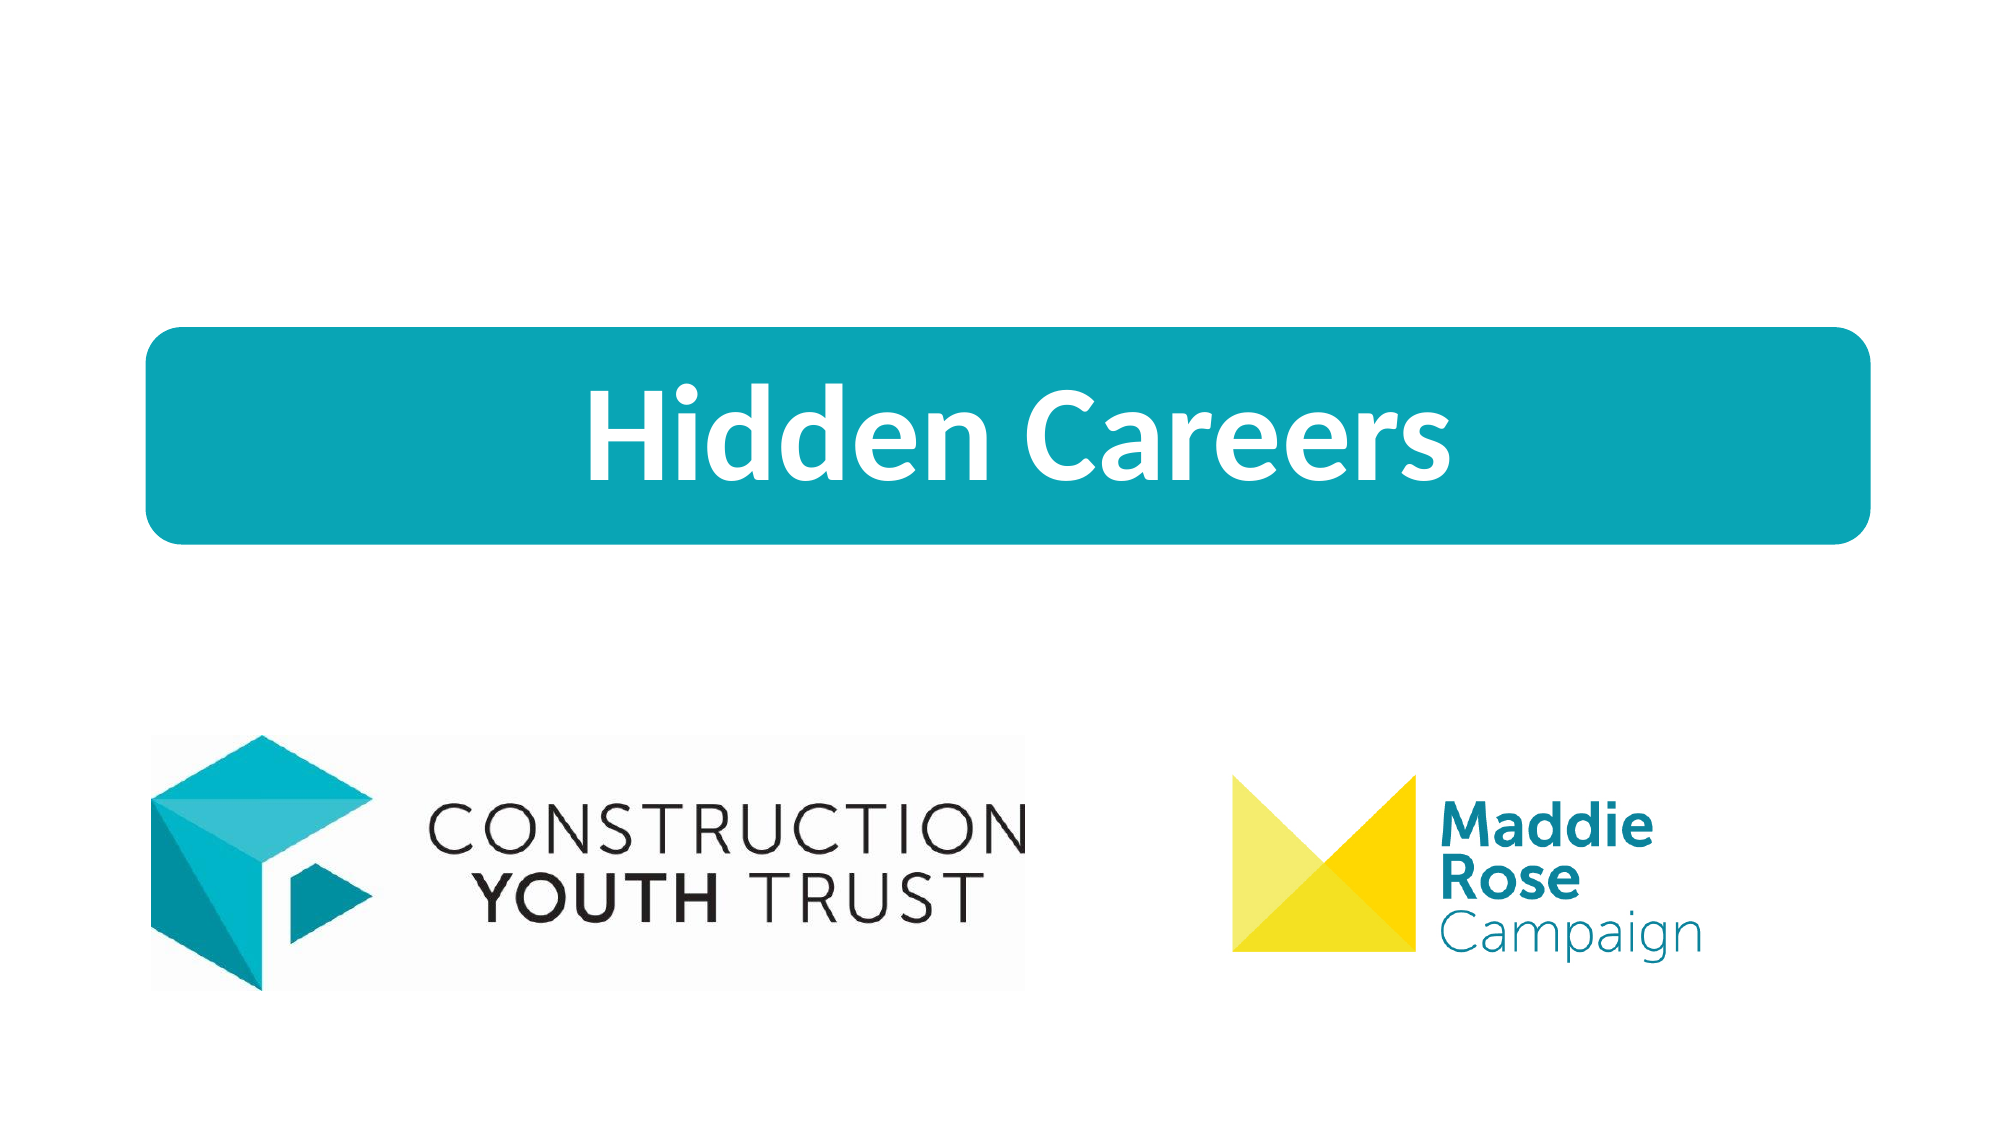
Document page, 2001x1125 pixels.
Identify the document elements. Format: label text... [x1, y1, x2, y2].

picture [1210, 612, 1722, 1125]
title Hidden Careers [121, 230, 1916, 642]
picture [151, 734, 1025, 991]
